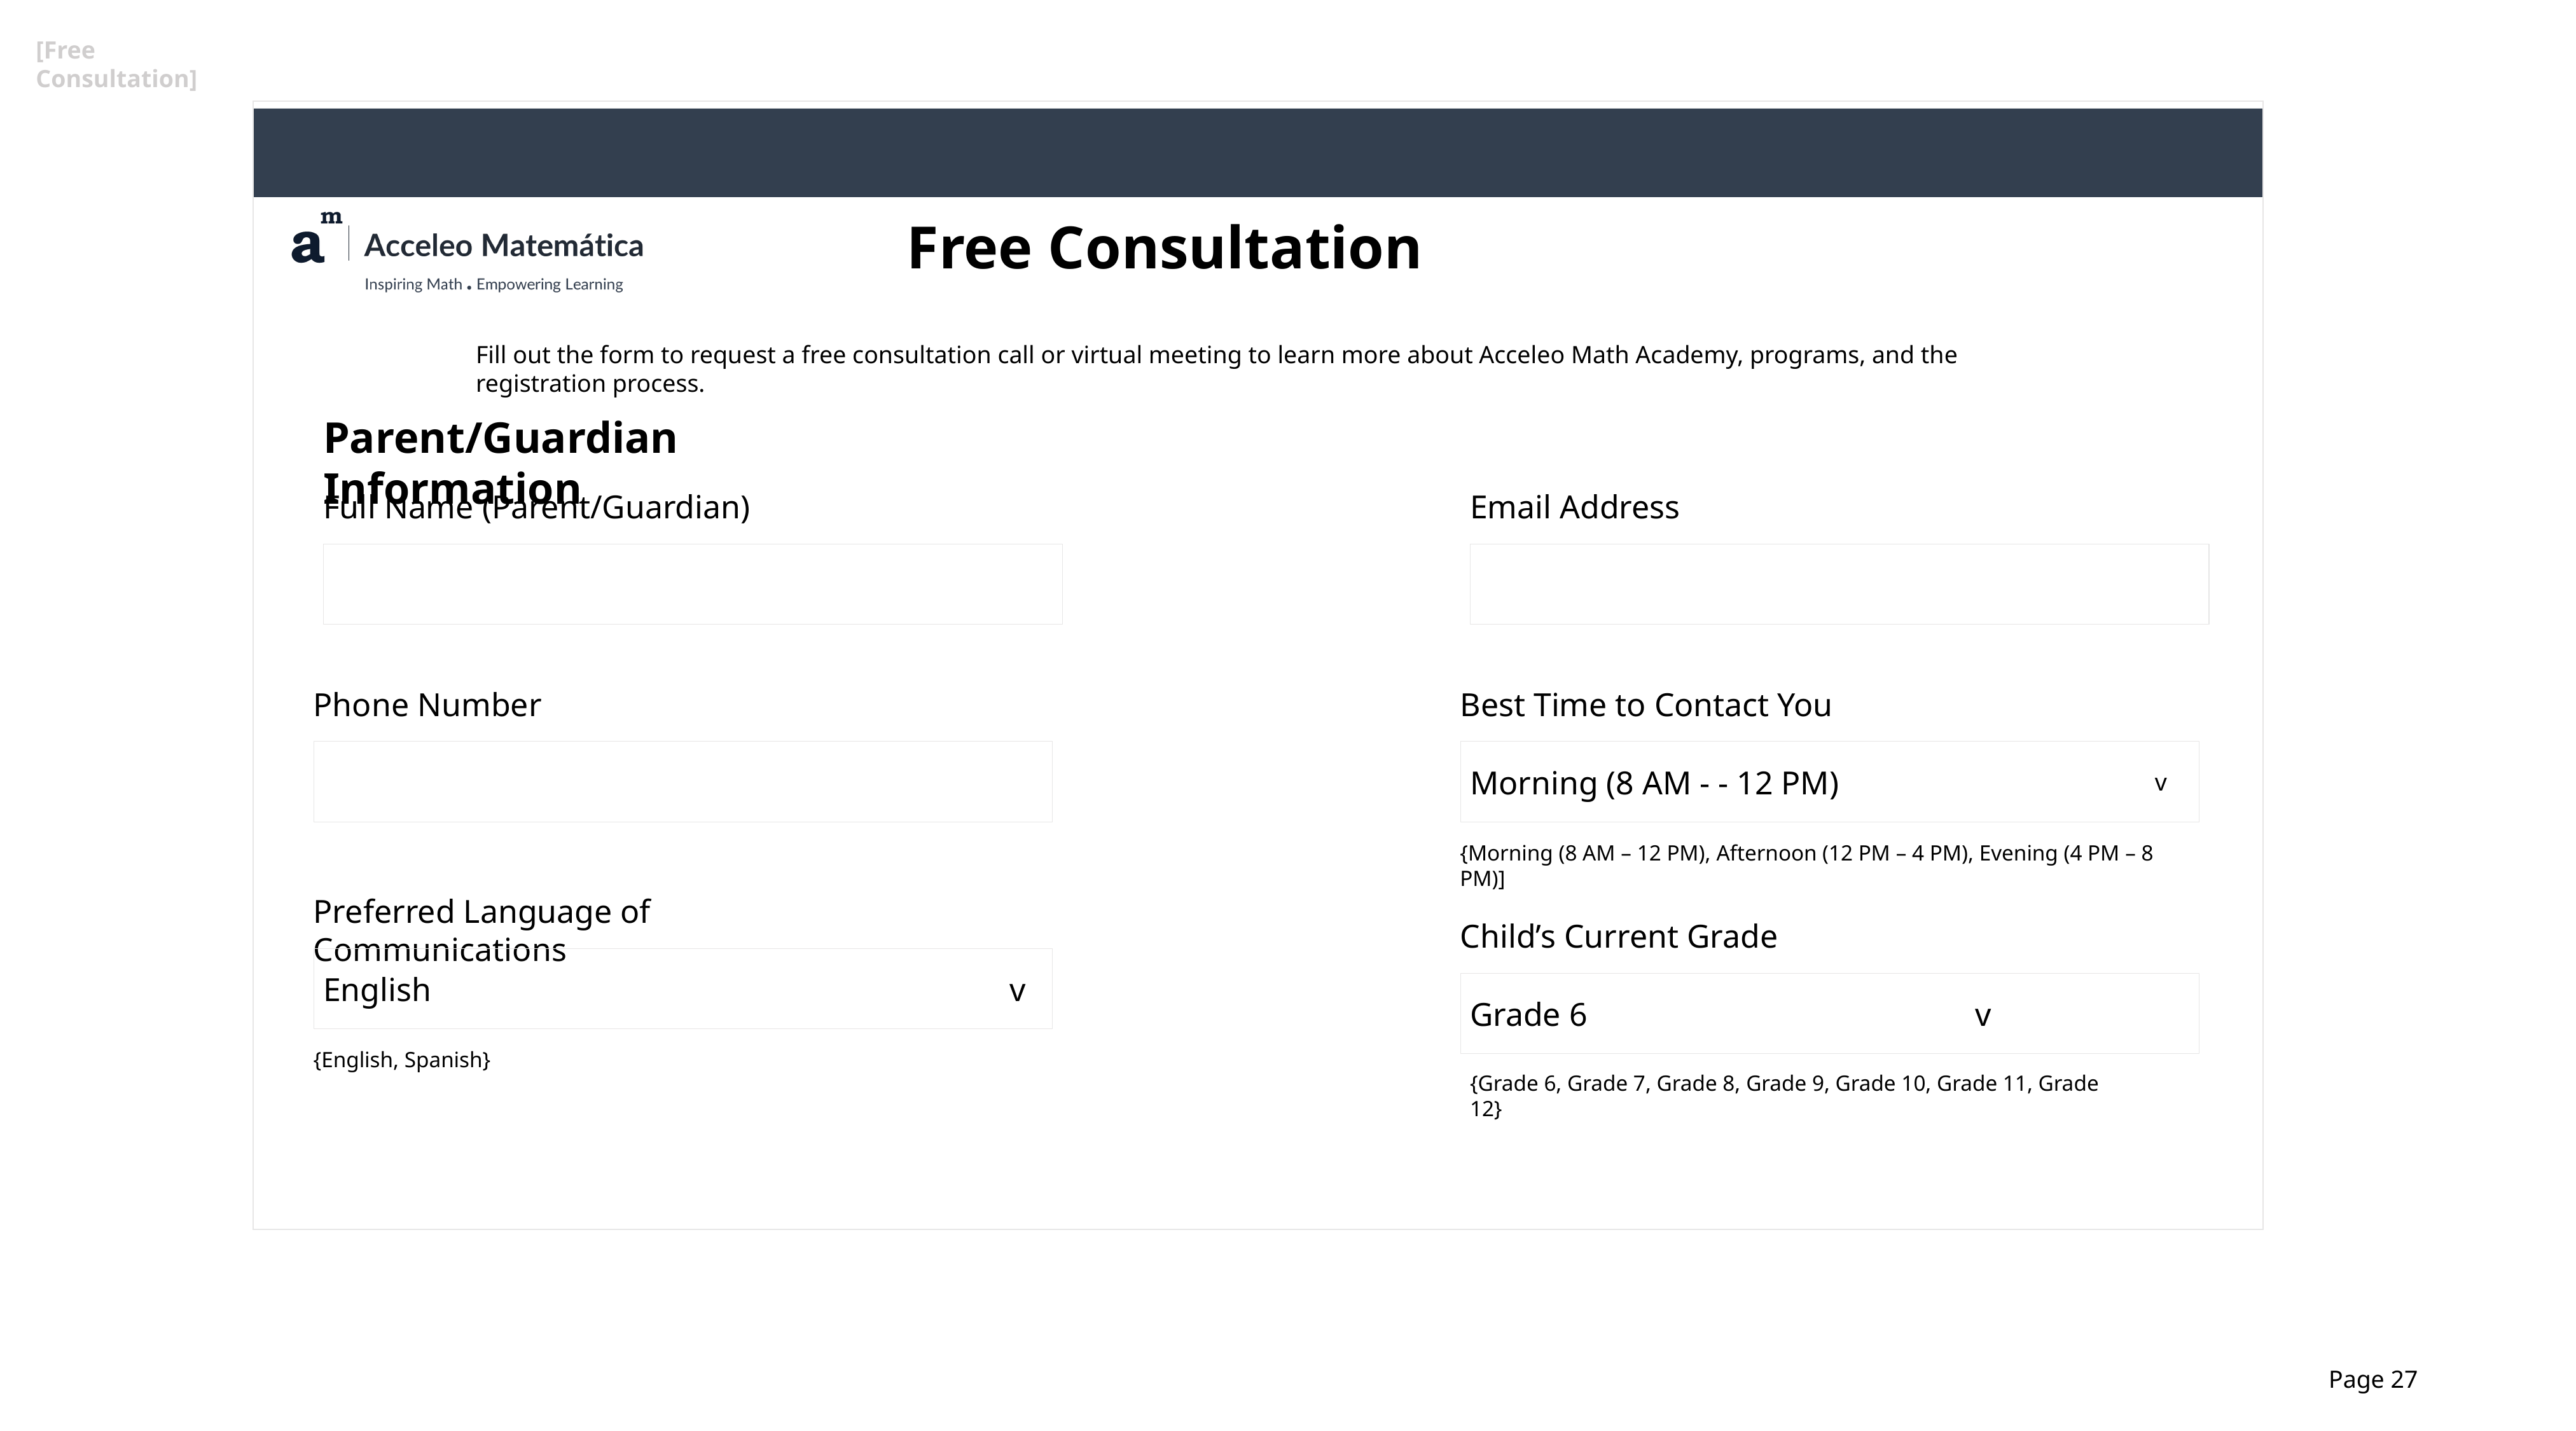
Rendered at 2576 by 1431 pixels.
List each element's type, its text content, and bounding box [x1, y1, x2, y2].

text_box [253, 100, 2264, 1230]
text_box Fill out the form to request a free consultation call or virtual meeting to learn more about Acceleo Math Academy, programs, and the registration process. [466, 335, 2099, 402]
text_box [Free Consultation] [26, 31, 267, 97]
picture [253, 184, 663, 314]
text_box Page 27 [2018, 1359, 2428, 1398]
text_box {Grade 6, Grade 7, Grade 8, Grade 9, Grade 10, Grade 11, Grade 12} [1460, 1065, 2139, 1126]
